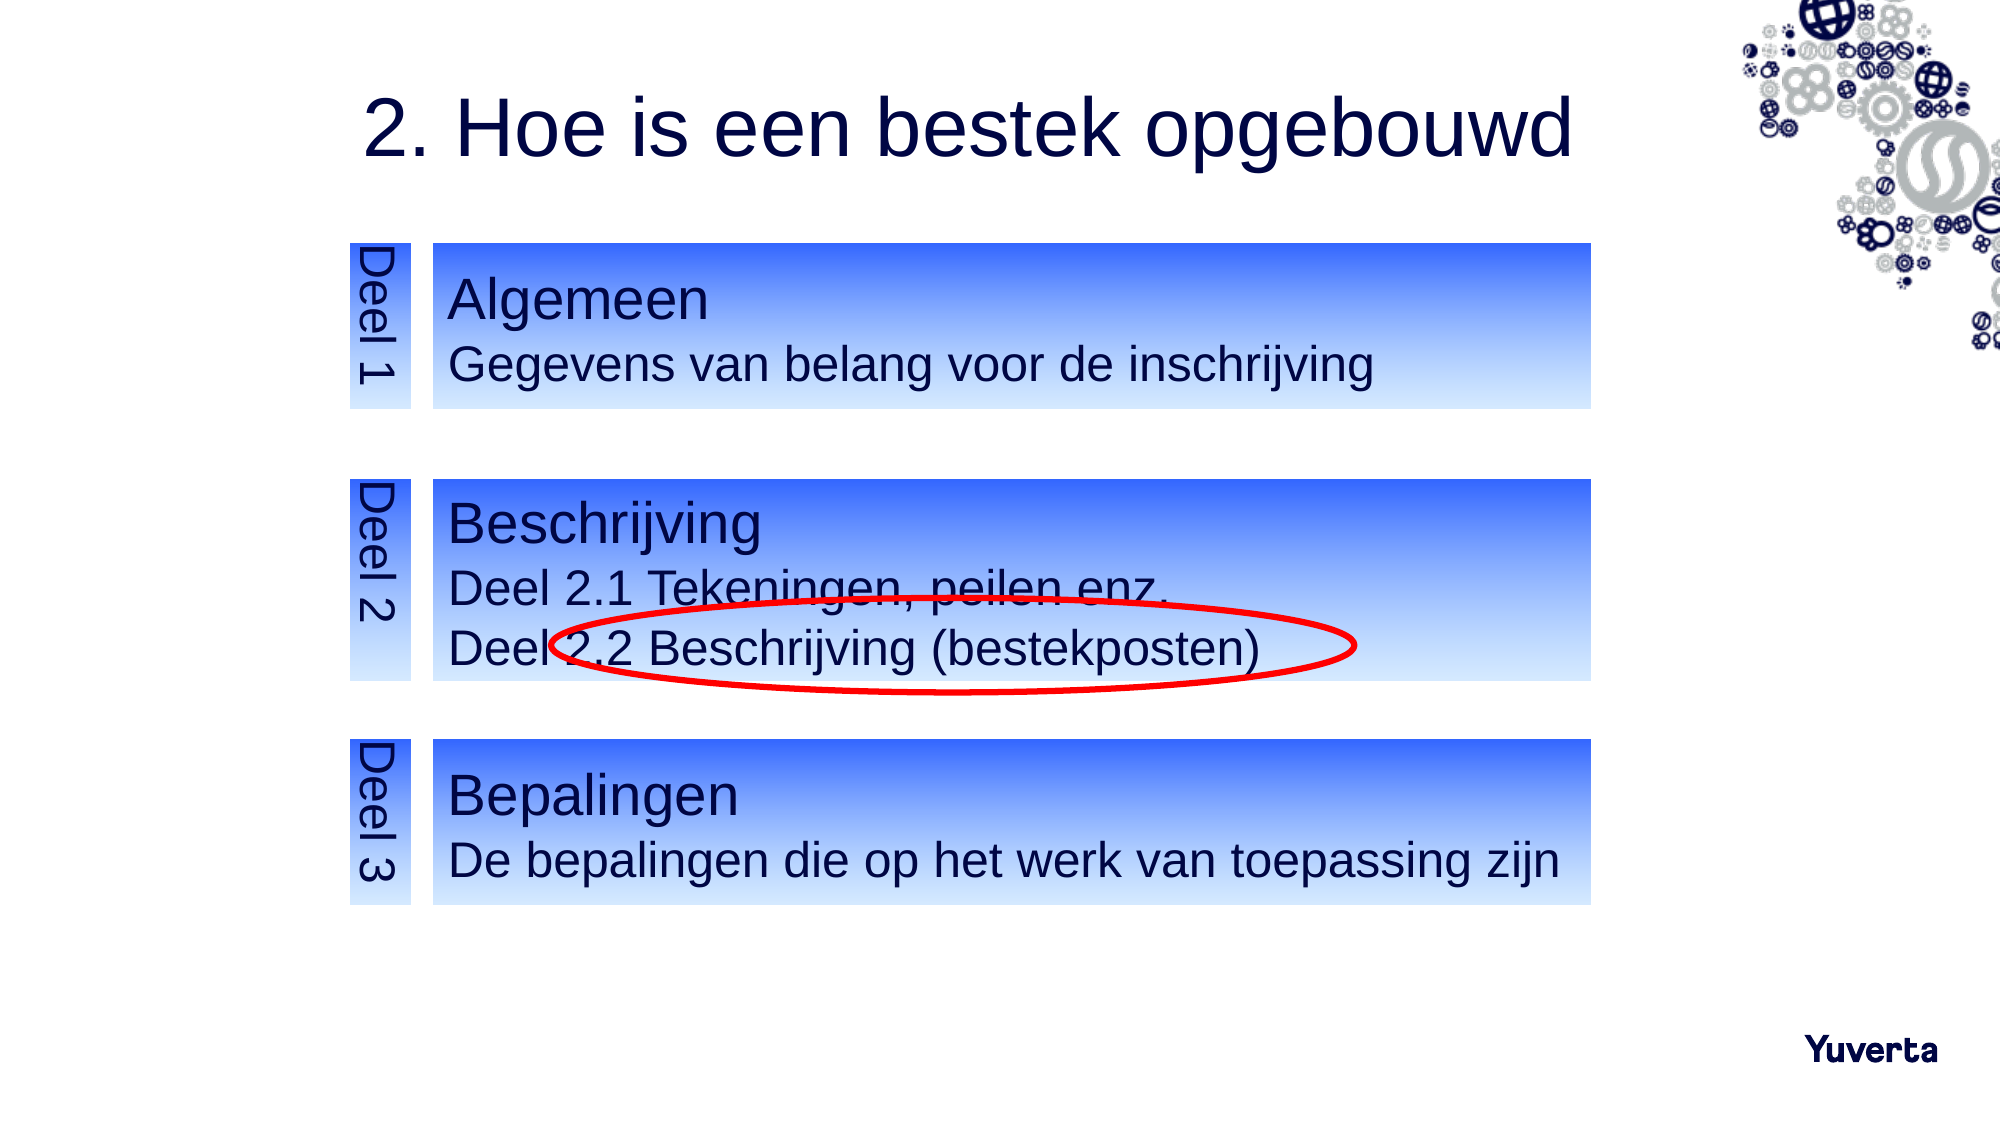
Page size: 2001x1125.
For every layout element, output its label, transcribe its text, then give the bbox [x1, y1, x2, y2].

title 2. Hoe is een bestek opgebouwd [362, 78, 1638, 204]
text_box Beschrijving Deel 2.1 Tekeningen, peilen enz. Deel 2.2 Beschrijving (bestekposten) [433, 479, 1591, 681]
text_box Deel 3 [350, 739, 411, 905]
text_box [550, 597, 1355, 693]
picture [0, 0, 2000, 1125]
text_box Deel 1 [350, 243, 411, 409]
text_box Bepalingen De bepalingen die op het werk van toepassing zijn [433, 739, 1591, 905]
text_box Deel 2 [350, 479, 411, 681]
text_box Algemeen Gegevens van belang voor de inschrijving [433, 243, 1591, 409]
